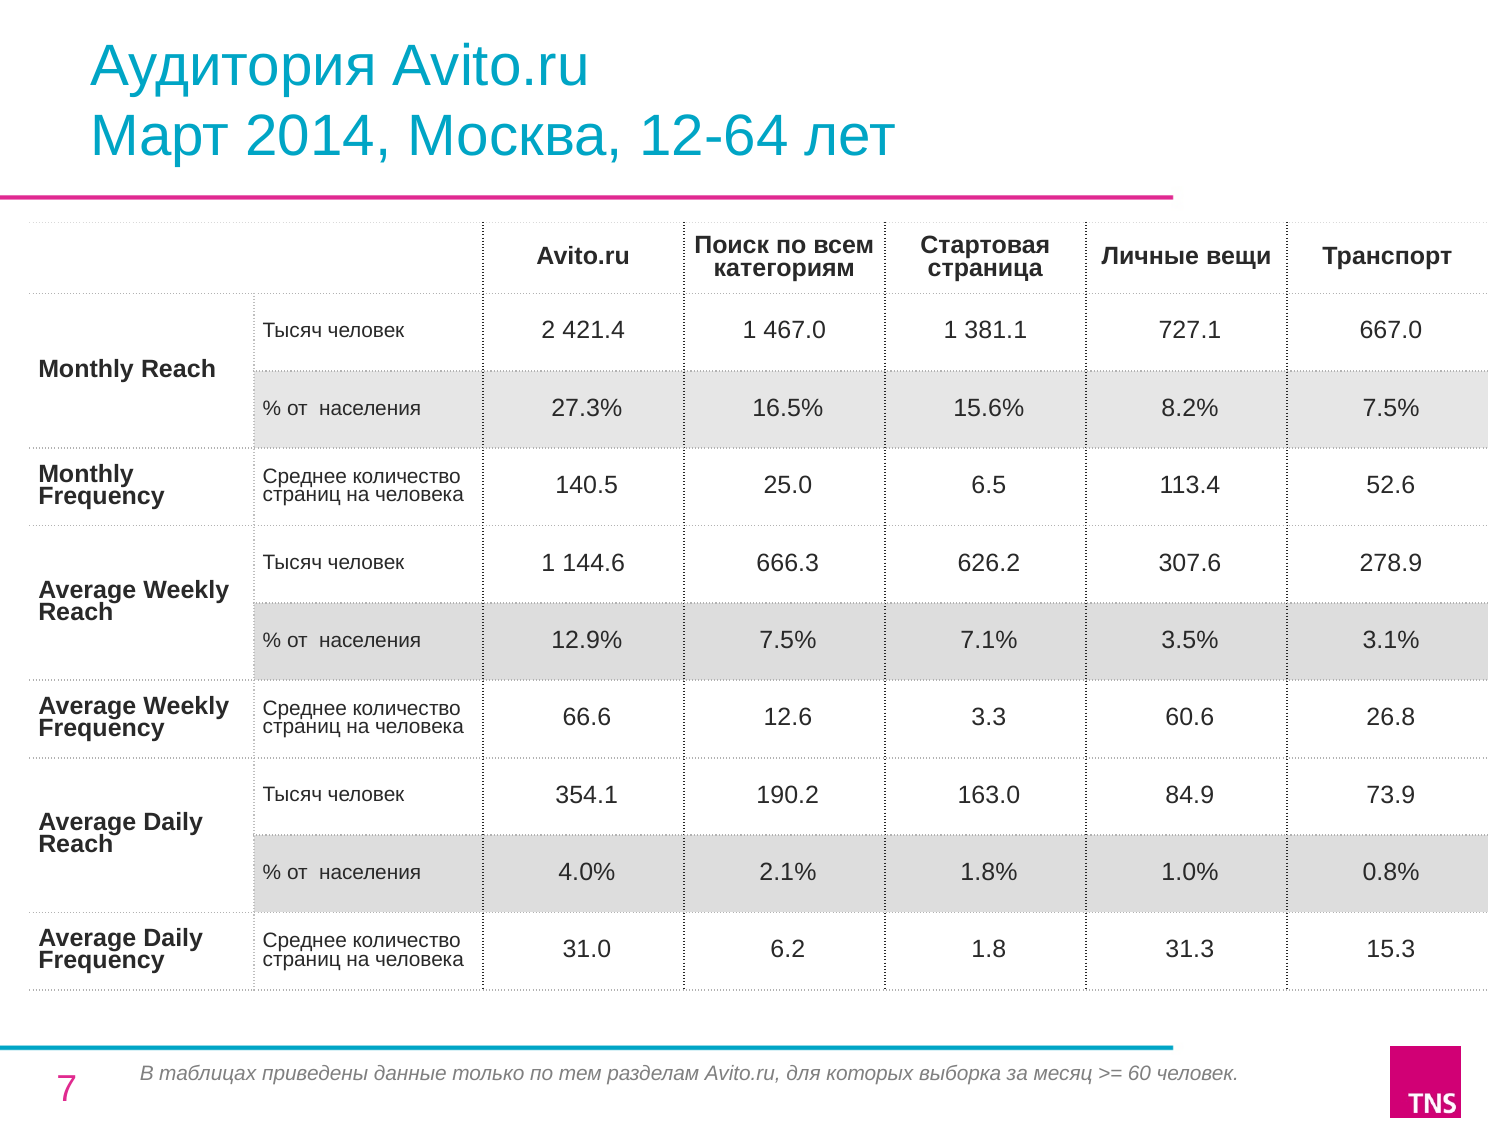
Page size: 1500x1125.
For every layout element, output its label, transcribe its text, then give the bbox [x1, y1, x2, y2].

table_cell 3.1% [1287, 603, 1488, 680]
table_cell 12.6 [684, 680, 885, 758]
table_cell 667.0 [1287, 294, 1488, 371]
table_cell 73.9 [1287, 758, 1488, 835]
table_header Avito.ru [483, 223, 684, 294]
table_cell 354.1 [483, 758, 684, 835]
table_cell 27.3% [483, 371, 684, 448]
table_cell 6.2 [684, 912, 885, 990]
table_cell 1.8% [885, 835, 1086, 912]
table_cell 626.2 [885, 526, 1086, 603]
table_cell 7.5% [1287, 371, 1488, 448]
slide_number 7 [40, 1055, 392, 1125]
table_cell Тысяч человек [254, 526, 483, 603]
table_header [29, 223, 483, 294]
table_cell 3.3 [885, 680, 1086, 758]
table_cell 8.2% [1086, 371, 1287, 448]
table_cell Average Daily Frequency [29, 912, 254, 990]
table_cell 84.9 [1086, 758, 1287, 835]
table_cell 15.3 [1287, 912, 1488, 990]
title Аудитория Avito.ru Март 2014, Москва, 12-64 лет [74, 8, 1476, 187]
table_cell 666.3 [684, 526, 885, 603]
table_cell Среднее количество страниц на человека [254, 912, 483, 990]
table_header Транспорт [1287, 223, 1488, 294]
table_cell 1 381.1 [885, 294, 1086, 371]
table_cell % от населения [254, 603, 483, 680]
table_cell 163.0 [885, 758, 1086, 835]
table_cell 66.6 [483, 680, 684, 758]
table_cell Среднее количество страниц на человека [254, 448, 483, 526]
table_cell Average Weekly Frequency [29, 680, 254, 758]
table_cell 52.6 [1287, 448, 1488, 526]
table_header Поиск по всем категориям [684, 223, 885, 294]
table_cell 4.0% [483, 835, 684, 912]
picture [0, 0, 1500, 1125]
text_box В таблицах приведены данные только по тем разделам Avito.ru, для которых выборка за месяц >= 60 человек. [124, 1052, 1463, 1092]
table_cell 25.0 [684, 448, 885, 526]
table_cell Тысяч человек [254, 294, 483, 371]
table_cell 2.1% [684, 835, 885, 912]
table_cell 3.5% [1086, 603, 1287, 680]
table_cell 16.5% [684, 371, 885, 448]
table_cell % от населения [254, 835, 483, 912]
table_cell Monthly Reach [29, 294, 254, 448]
table_cell 60.6 [1086, 680, 1287, 758]
table_cell Average Daily Reach [29, 758, 254, 912]
table_cell 307.6 [1086, 526, 1287, 603]
table_cell 140.5 [483, 448, 684, 526]
table_cell 190.2 [684, 758, 885, 835]
table_cell 15.6% [885, 371, 1086, 448]
table_cell Average Weekly Reach [29, 526, 254, 680]
table_cell 278.9 [1287, 526, 1488, 603]
table_cell Тысяч человек [254, 758, 483, 835]
table_cell 31.3 [1086, 912, 1287, 990]
table_cell 6.5 [885, 448, 1086, 526]
table_cell 1 467.0 [684, 294, 885, 371]
table_cell 31.0 [483, 912, 684, 990]
table_cell 7.1% [885, 603, 1086, 680]
table_cell 0.8% [1287, 835, 1488, 912]
table_cell % от населения [254, 371, 483, 448]
table_cell 1.8 [885, 912, 1086, 990]
table_cell 1 144.6 [483, 526, 684, 603]
table_cell 12.9% [483, 603, 684, 680]
table_cell 727.1 [1086, 294, 1287, 371]
table_cell Среднее количество страниц на человека [254, 680, 483, 758]
table_header Личные вещи [1086, 223, 1287, 294]
table_cell 7.5% [684, 603, 885, 680]
table_cell 2 421.4 [483, 294, 684, 371]
table_cell 1.0% [1086, 835, 1287, 912]
table_header Стартовая страница [885, 223, 1086, 294]
table_cell 26.8 [1287, 680, 1488, 758]
table_cell Monthly Frequency [29, 448, 254, 526]
table_cell 113.4 [1086, 448, 1287, 526]
